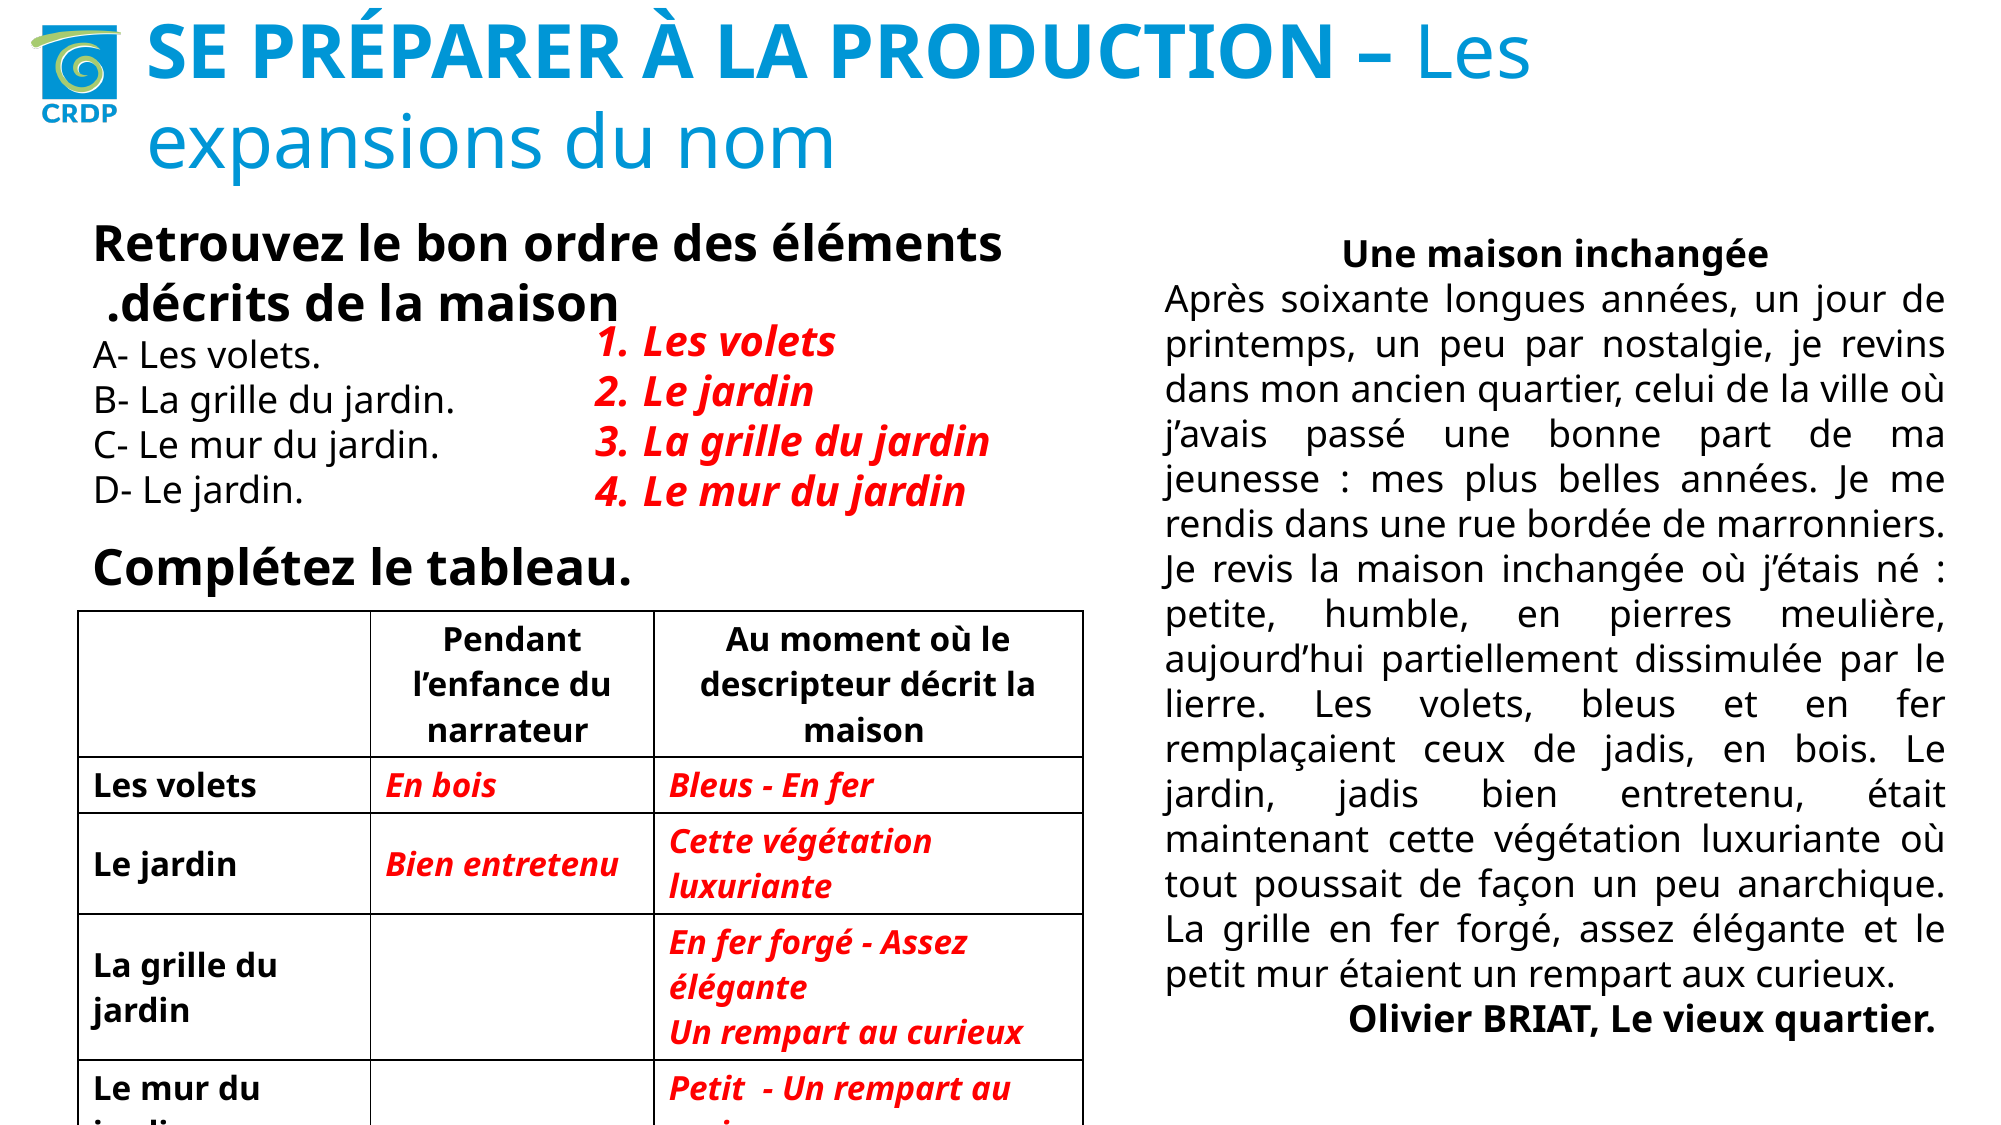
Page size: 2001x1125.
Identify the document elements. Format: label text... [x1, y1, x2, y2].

table_cell La grille du jardin [79, 915, 370, 1059]
table_cell Bleus - En fer [655, 758, 1082, 812]
table_cell En bois [371, 758, 653, 812]
table_header [79, 612, 370, 756]
table_cell Cette végétation luxuriante [655, 814, 1082, 913]
table_header Au moment où le descripteur décrit la maison [655, 612, 1082, 756]
text_box SE PRÉPARER À LA PRODUCTION – Les expansions du nom [131, 47, 1892, 141]
table_cell [371, 1061, 653, 1125]
table_cell [371, 915, 653, 1059]
text_box Retrouvez le bon ordre des éléments décrits de la maison. A- Les volets. B- La grille du jardin. C- Le mur du jardin. D- Le jardin. [77, 202, 1203, 521]
table_cell Le mur du jardin [79, 1061, 370, 1125]
table_cell Bien entretenu [371, 814, 653, 913]
picture [86, 108, 94, 118]
table_cell Le jardin [79, 814, 370, 913]
picture [31, 25, 121, 123]
table_cell Petit - Un rempart au curieux [655, 1061, 1082, 1125]
text_box Complétez le tableau. [78, 527, 1083, 604]
table_header Pendant l’enfance du narrateur [371, 612, 653, 756]
table_cell Les volets [79, 758, 370, 812]
table_cell En fer forgé - Assez élégante Un rempart au curieux [655, 915, 1082, 1059]
text_box Une maison inchangée Après soixante longues années, un jour de printemps, un peu par nostalgie, je revins dans mon ancien quartier, celui de la ville où j’avais passé une bonne part de ma jeunesse : mes plus belles années. Je me rendis dans une rue bordée de marronniers. Je revis la maison inchangée où j’étais né : petite, humble, en pierres meulière, aujourd’hui partiellement dissimulée par le lierre. Les volets, bleus et en fer remplaçaient ceux de jadis, en bois. Le jardin, jadis bien entretenu, était maintenant cette végétation luxuriante où tout poussait de façon un peu anarchique. La grille en fer forgé, assez élégante et le petit mur étaient un rempart aux curieux. Olivier BRIAT, Le vieux quartier. [1149, 222, 1962, 1011]
